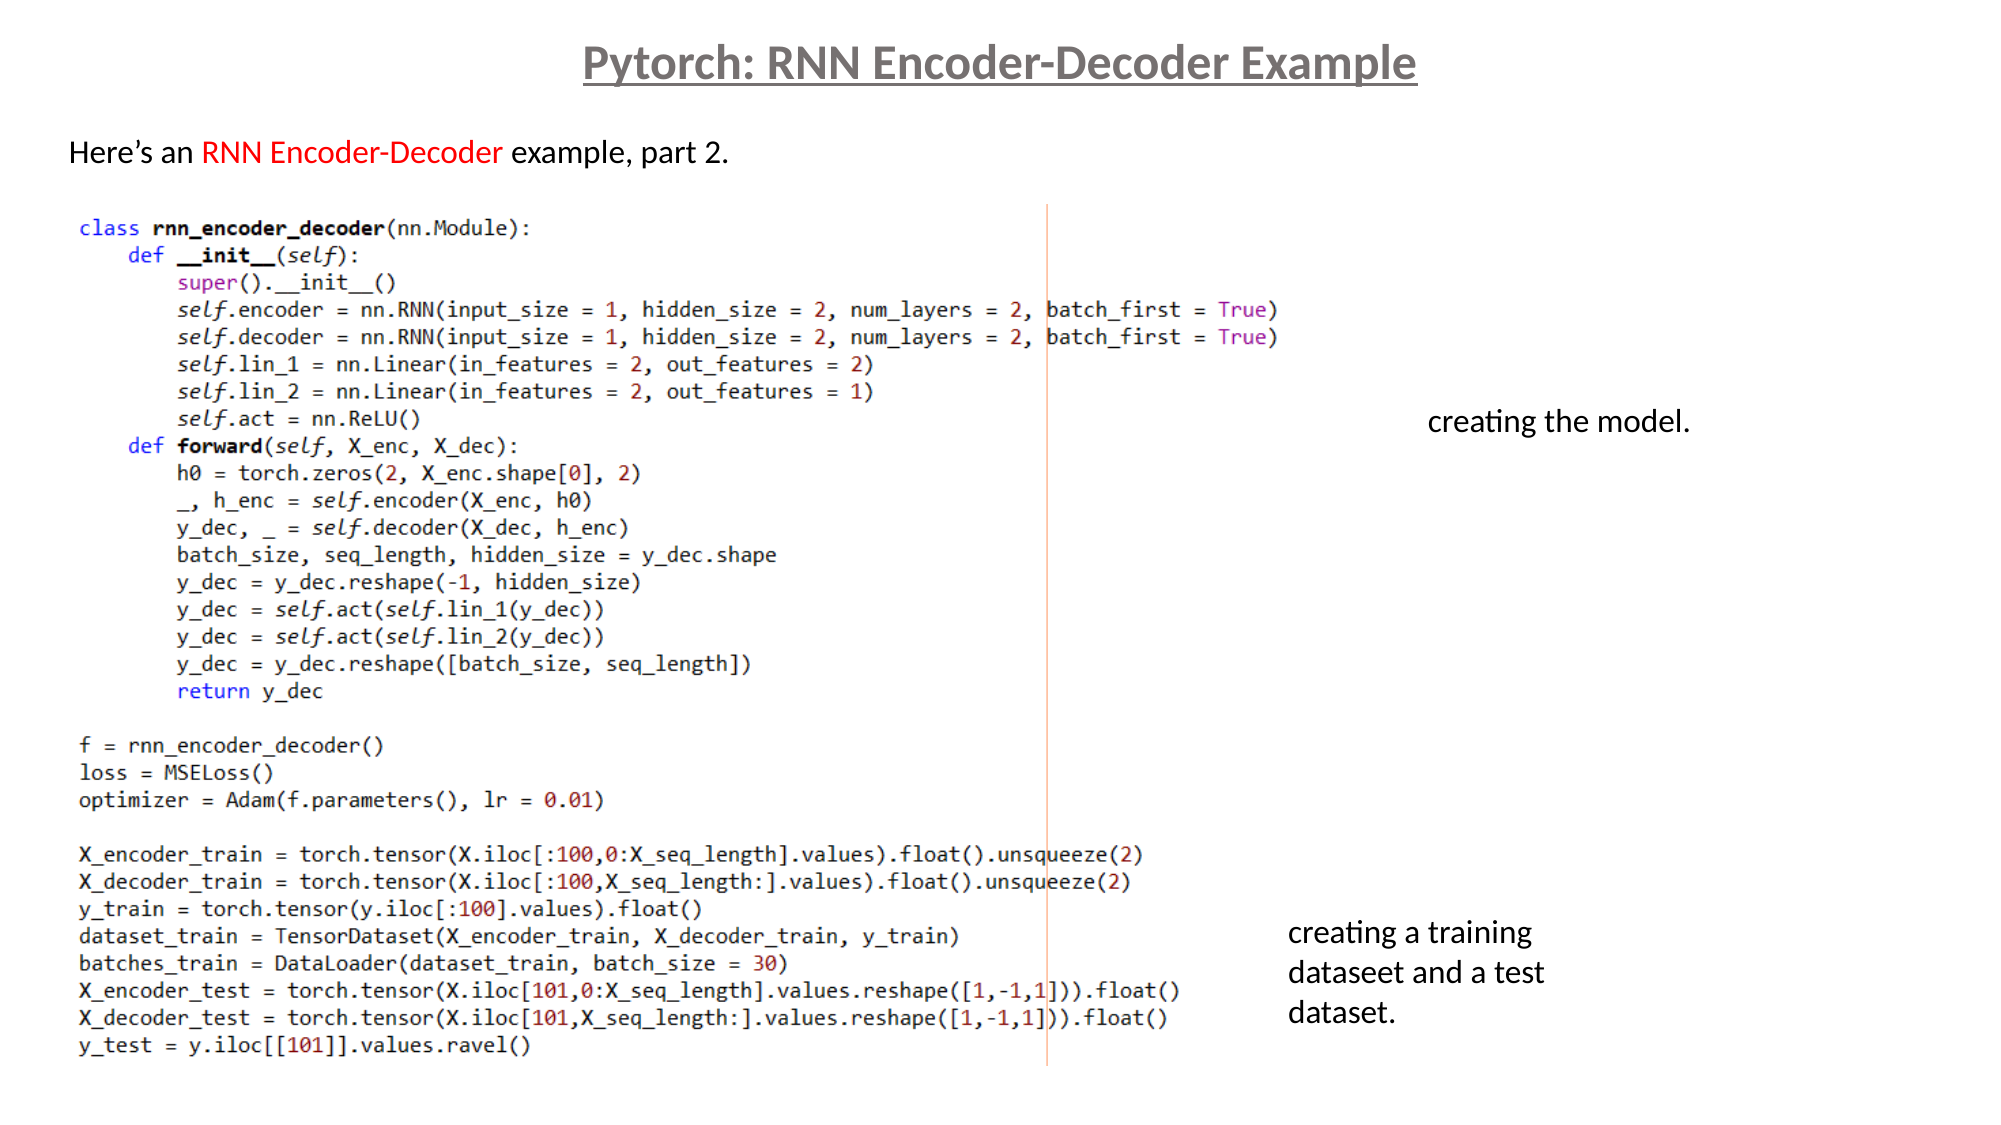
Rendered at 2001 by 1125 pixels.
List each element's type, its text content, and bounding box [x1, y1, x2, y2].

text_box creating the model. [1413, 391, 1785, 447]
text_box creating a training dataseet and a test dataset. [1297, 903, 1645, 1038]
text_box Here’s an RNN Encoder-Decoder example, part 2. [54, 123, 847, 178]
text_box Pytorch: RNN Encoder-Decoder Example [567, 21, 1433, 97]
picture [74, 204, 1297, 1066]
